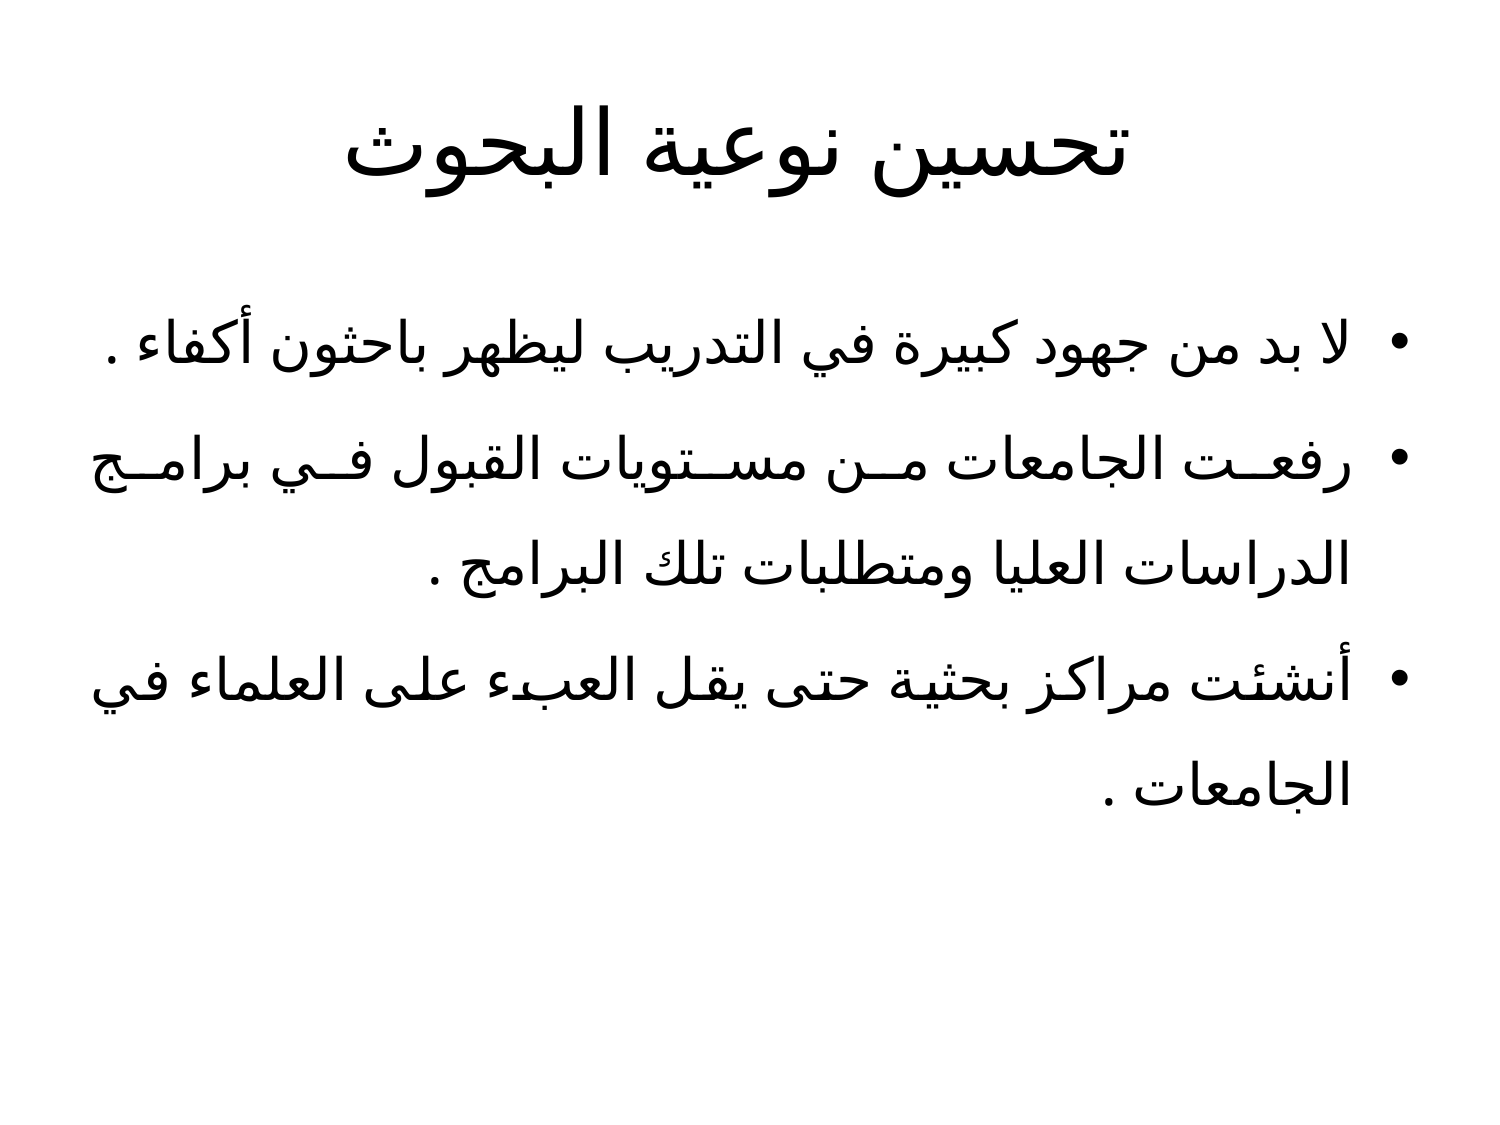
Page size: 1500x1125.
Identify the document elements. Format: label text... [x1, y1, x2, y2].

list لا بد من جهود كبيرة في التدريب ليظهر باحثون أكفاء . رفعت الجامعات من مستويات القبول في برامج الدراسات العليا ومتطلبات تلك البرامج . أنشئت مراكز بحثية حتى يقل العبء على العلماء في الجامعات . [75, 262, 1425, 1005]
title تحسين نوعية البحوث [75, 45, 1425, 233]
